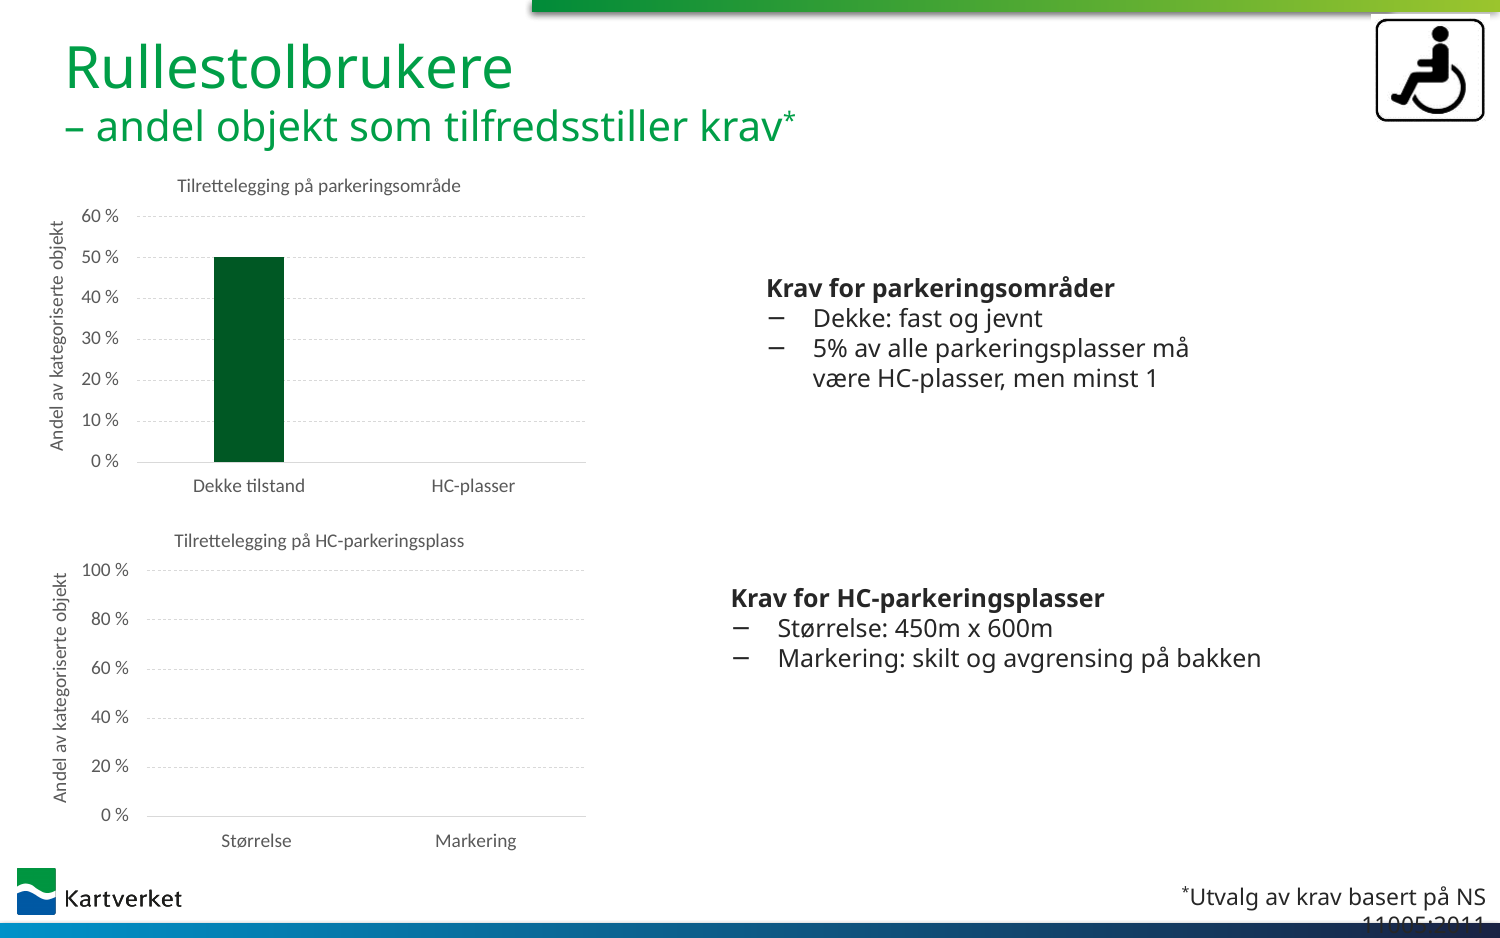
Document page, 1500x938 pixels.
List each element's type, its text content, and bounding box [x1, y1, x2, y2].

picture [41, 520, 598, 859]
text_box Rullestolbrukere – andel objekt som tilfredsstiller krav* [49, 23, 1431, 158]
text_box Krav for parkeringsområder Dekke: fast og jevnt 5% av alle parkeringsplasser må være HC-plasser, men minst 1 [751, 264, 1232, 400]
picture [41, 166, 598, 505]
text_box Krav for HC-parkeringsplasser Størrelse: 450m x 600m Markering: skilt og avgrensing på bakken [715, 574, 1278, 680]
picture [1371, 13, 1491, 127]
text_box *Utvalg av krav basert på NS 11005:2011 [1068, 873, 1500, 938]
